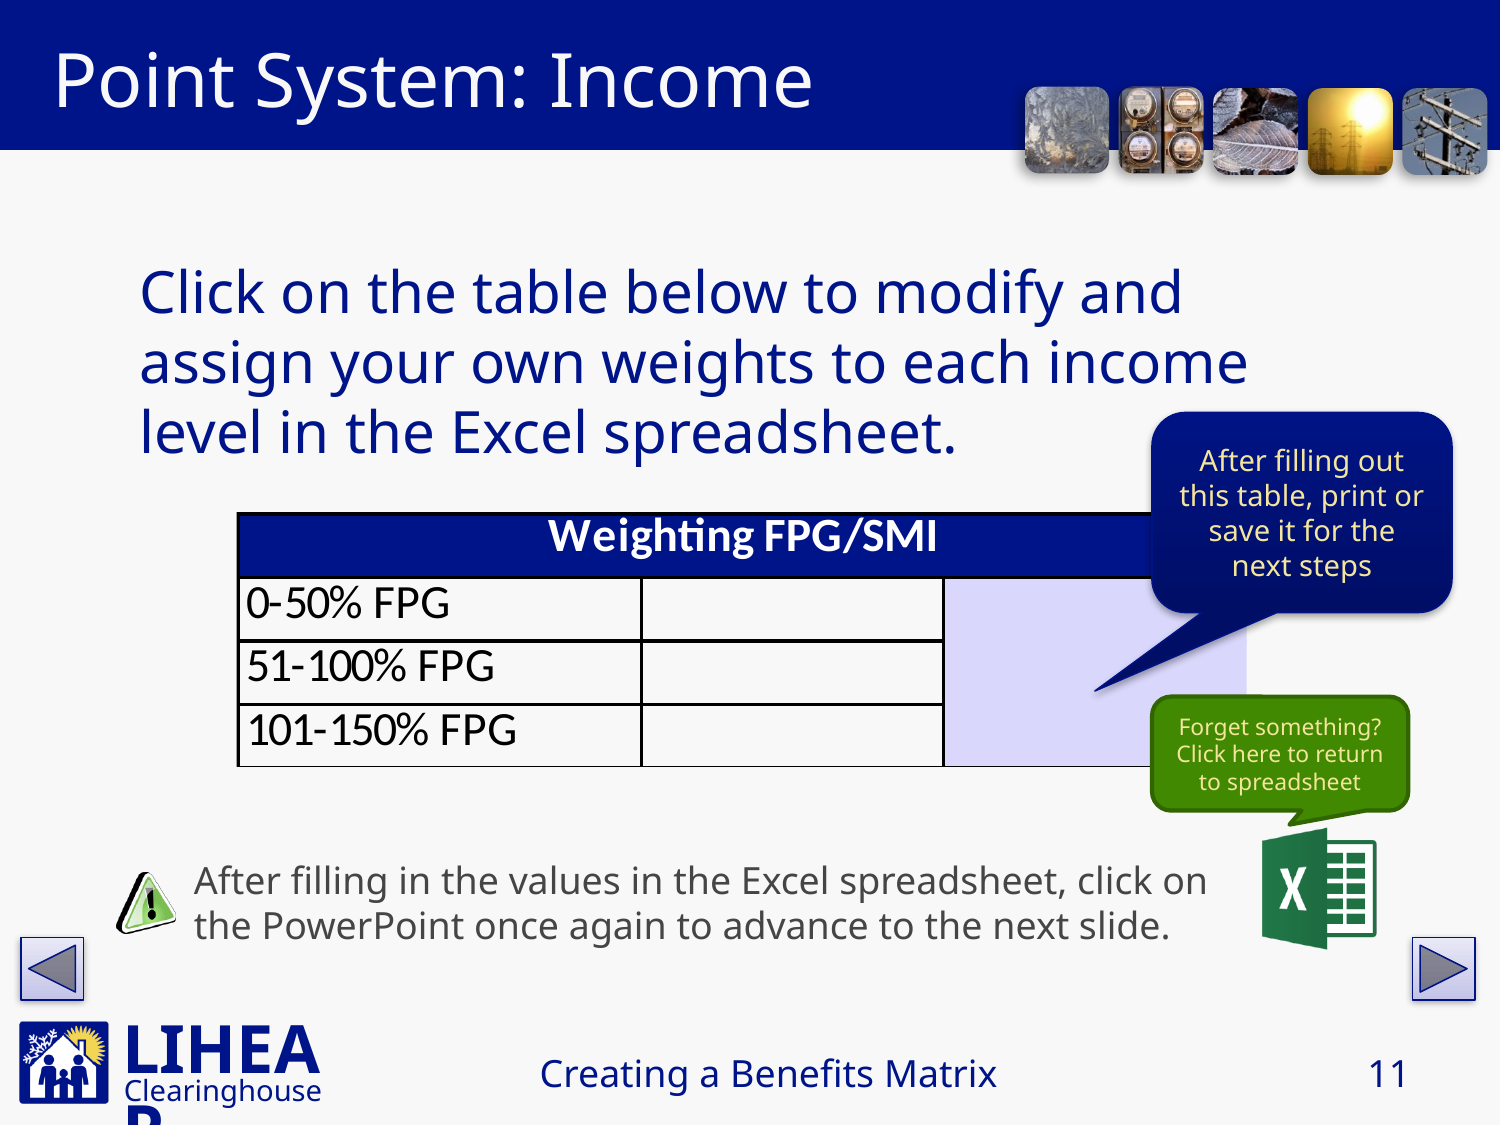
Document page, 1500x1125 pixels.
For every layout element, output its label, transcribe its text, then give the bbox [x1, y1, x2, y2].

picture [1402, 88, 1488, 175]
slide_number 11 [1088, 1042, 1425, 1103]
footer Creating a Benefits Matrix [450, 1042, 1088, 1103]
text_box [1151, 696, 1409, 957]
picture [1307, 91, 1393, 175]
text_box Click on the table below to modify and assign your own weights to each income level in the Excel spreadsheet. [125, 248, 1375, 473]
text_box After filling in the values in the Excel spreadsheet, click on the PowerPoint once again to advance to the next slide. [179, 849, 1146, 955]
text_box [1412, 937, 1476, 1001]
picture [115, 872, 176, 934]
text_box [20, 937, 84, 1001]
text_box After filling out this table, print or save it for the next steps [1151, 411, 1453, 623]
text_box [236, 512, 1251, 770]
picture [1213, 150, 1299, 175]
picture [1118, 150, 1204, 174]
picture [1025, 150, 1110, 174]
title Point System: Income [37, 24, 1388, 150]
picture [12, 1017, 113, 1107]
